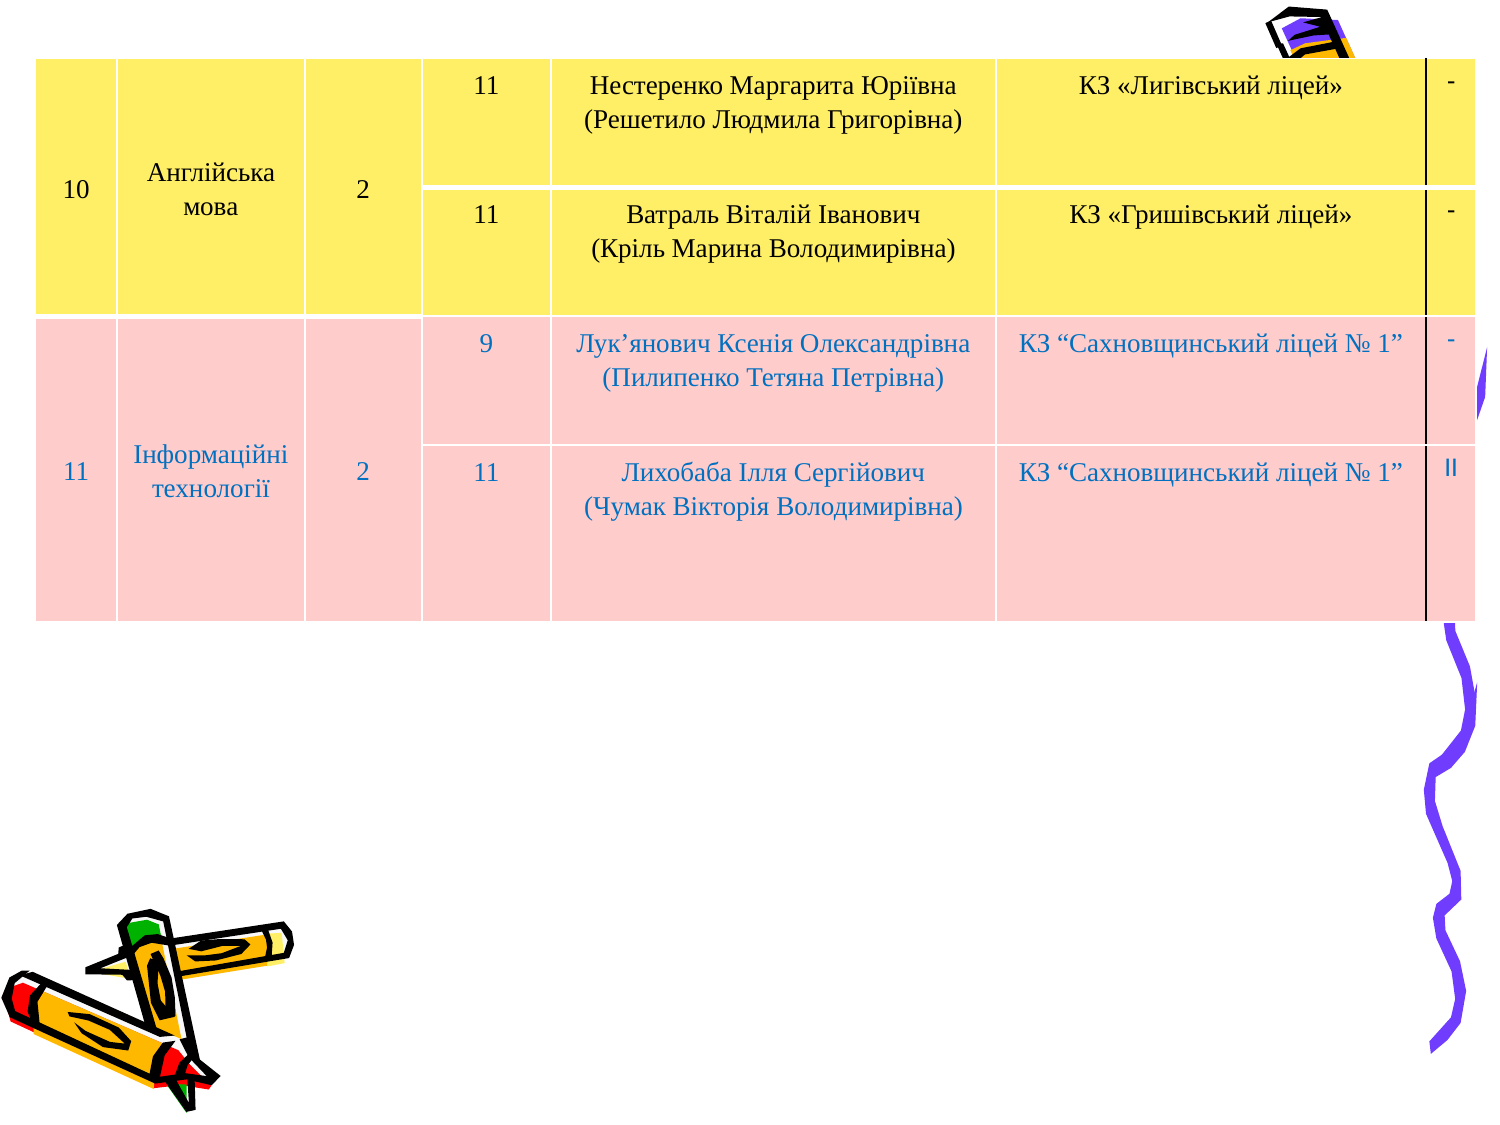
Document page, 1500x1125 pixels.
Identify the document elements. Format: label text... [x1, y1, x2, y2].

table_cell - [1427, 190, 1475, 315]
table_cell КЗ «Гришівський ліцей» [997, 190, 1425, 315]
table_header 11 [423, 59, 550, 185]
table_header Нестеренко Маргарита Юріївна (Решетило Людмила Григорівна) [552, 59, 995, 185]
table_header - [1427, 59, 1475, 185]
table_cell 11 [423, 190, 550, 315]
table_cell - [1427, 317, 1475, 444]
table_cell Лук’янович Ксенія Олександрівна (Пилипенко Тетяна Петрівна) [552, 317, 995, 444]
table_header 10 [36, 59, 116, 314]
table_cell 2 [306, 319, 421, 621]
table_header КЗ «Лигівський ліцей» [997, 59, 1425, 185]
table_cell ІІ [1427, 446, 1475, 621]
table_cell 11 [423, 446, 550, 621]
table_cell Інформаційні технології [118, 319, 304, 621]
table_header Англійська мова [118, 59, 304, 314]
table_cell 11 [36, 319, 116, 621]
table_cell КЗ “Сахновщинський ліцей № 1” [997, 446, 1425, 621]
table_cell Лихобаба Ілля Сергійович (Чумак Вікторія Володимирівна) [552, 446, 995, 621]
table_cell КЗ “Сахновщинський ліцей № 1” [997, 317, 1425, 444]
table_cell Ватраль Віталій Іванович (Кріль Марина Володимирівна) [552, 190, 995, 315]
table_header 2 [306, 59, 421, 314]
table_cell 9 [423, 317, 550, 444]
